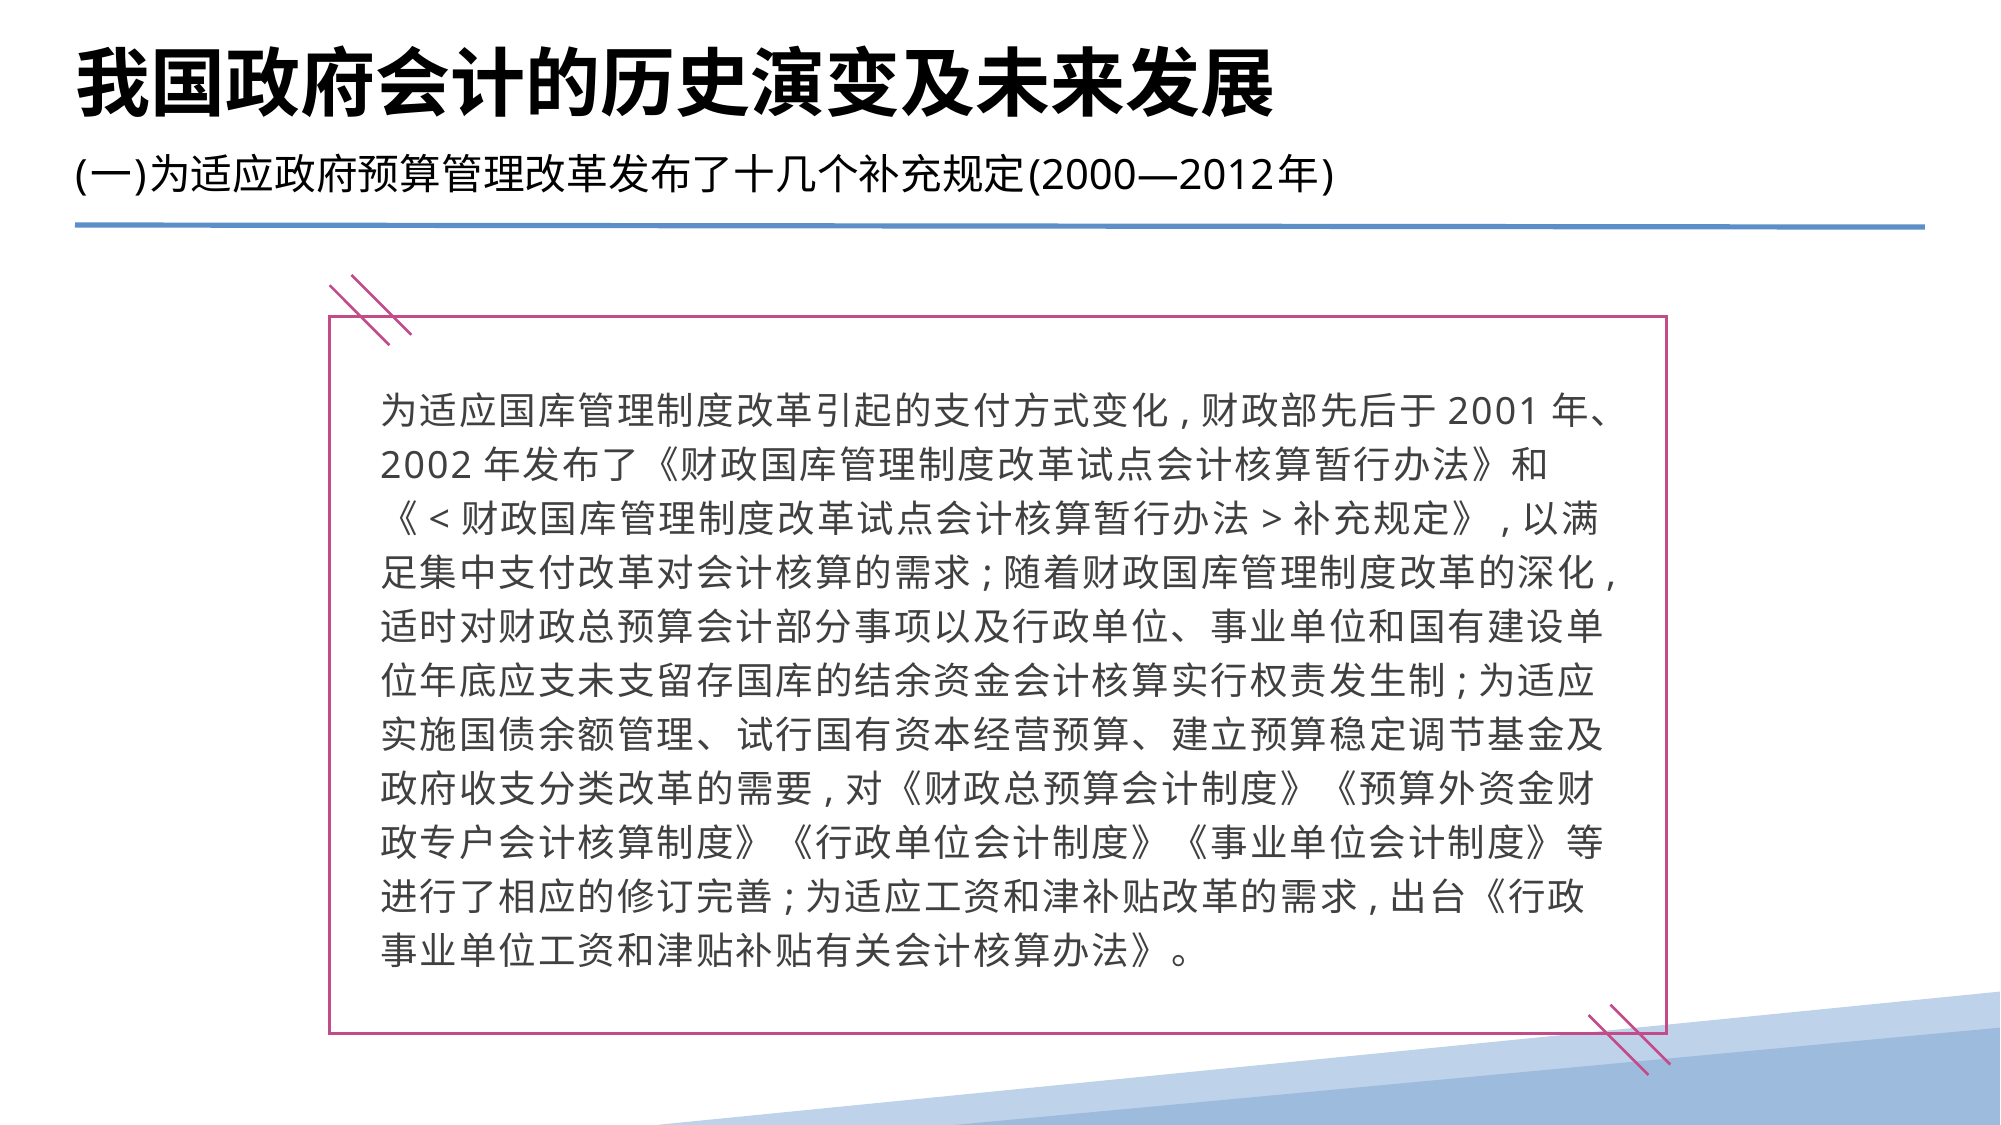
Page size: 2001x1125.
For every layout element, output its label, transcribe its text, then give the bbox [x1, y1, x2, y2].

text_box 我国政府会计的历史演变及未来发展 [75, 24, 1925, 124]
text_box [656, 991, 2000, 1125]
text_box (一)为适应政府预算管理改革发布了十几个补充规定(2000—2012年) [75, 124, 1925, 200]
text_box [1588, 1015, 1649, 1075]
text_box [328, 316, 1668, 1034]
text_box 为适应国库管理制度改革引起的支付方式变化,财政部先后于2001年、2002年发布了《财政国库管理制度改革试点会计核算暂行办法》和《<财政国库管理制度改革试点会计核算暂行办法>补充规定》,以满足集中支付改革对会计核算的需求;随着财政国库管理制度改革的深化,适时对财政总预算会计部分事项以及行政单位、事业单位和国有建设单位年底应支未支留存国库的结余资金会计核算实行权责发生制;为适应实施国债余额管理、试行国有资本经营预算、建立预算稳定调节基金及政府收支分类改革的需要,对《财政总预算会计制度》《预算外资金财政专户会计核算制度》《行政单位会计制度》《事业单位会计制度》等进行了相应的修订完善;为适应工资和津补贴改革的需求,出台《行政事业单位工资和津贴补贴有关会计核算办法》。 [369, 351, 1627, 998]
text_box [329, 285, 390, 346]
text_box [1610, 1004, 1671, 1065]
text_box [351, 274, 412, 335]
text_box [74, 224, 1925, 228]
